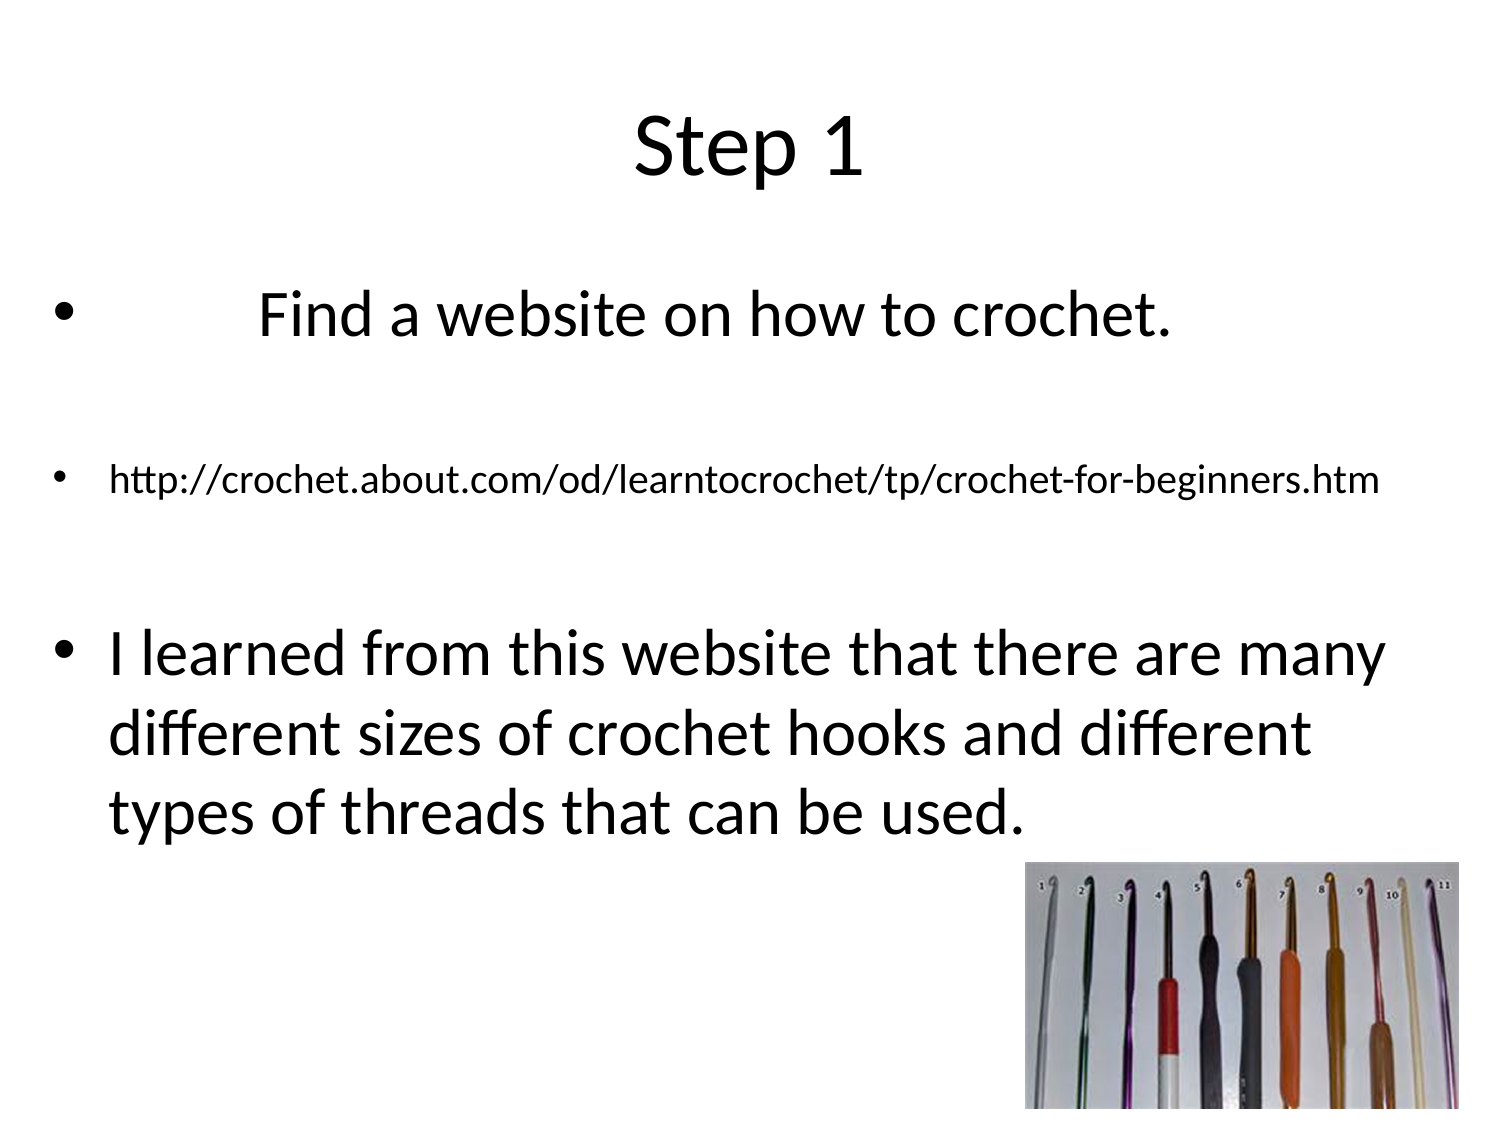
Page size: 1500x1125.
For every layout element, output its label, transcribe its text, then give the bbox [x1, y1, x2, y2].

picture [1024, 862, 1459, 1109]
list Find a website on how to crochet. http://crochet.about.com/od/learntocrochet/tp/crochet-for-beginners.htm I learned from this website that there are many different sizes of crochet hooks and different types of threads that can be used. [37, 262, 1463, 1088]
title Step 1 [75, 45, 1425, 233]
